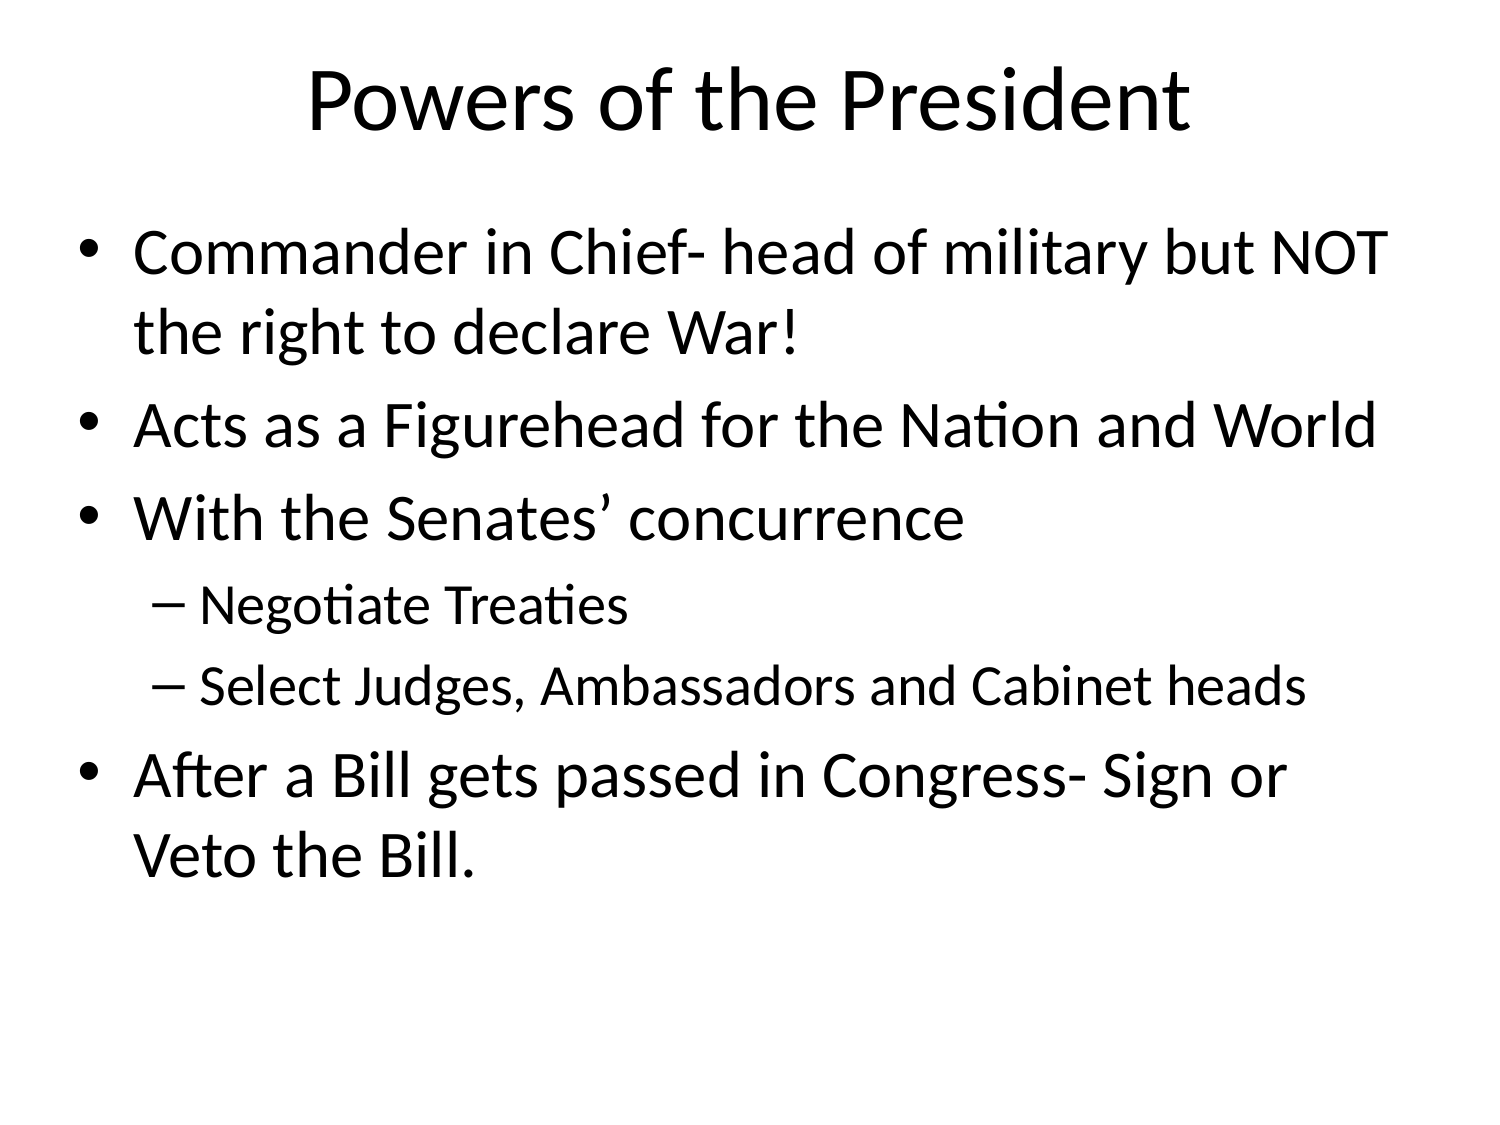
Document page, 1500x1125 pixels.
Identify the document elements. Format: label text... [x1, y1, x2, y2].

title Powers of the President [75, 0, 1425, 188]
list Commander in Chief- head of military but NOT the right to declare War! Acts as a Figurehead for the Nation and World With the Senates’ concurrence Negotiate Treaties Select Judges, Ambassadors and Cabinet heads After a Bill gets passed in Congress- Sign or Veto the Bill. [62, 200, 1413, 943]
